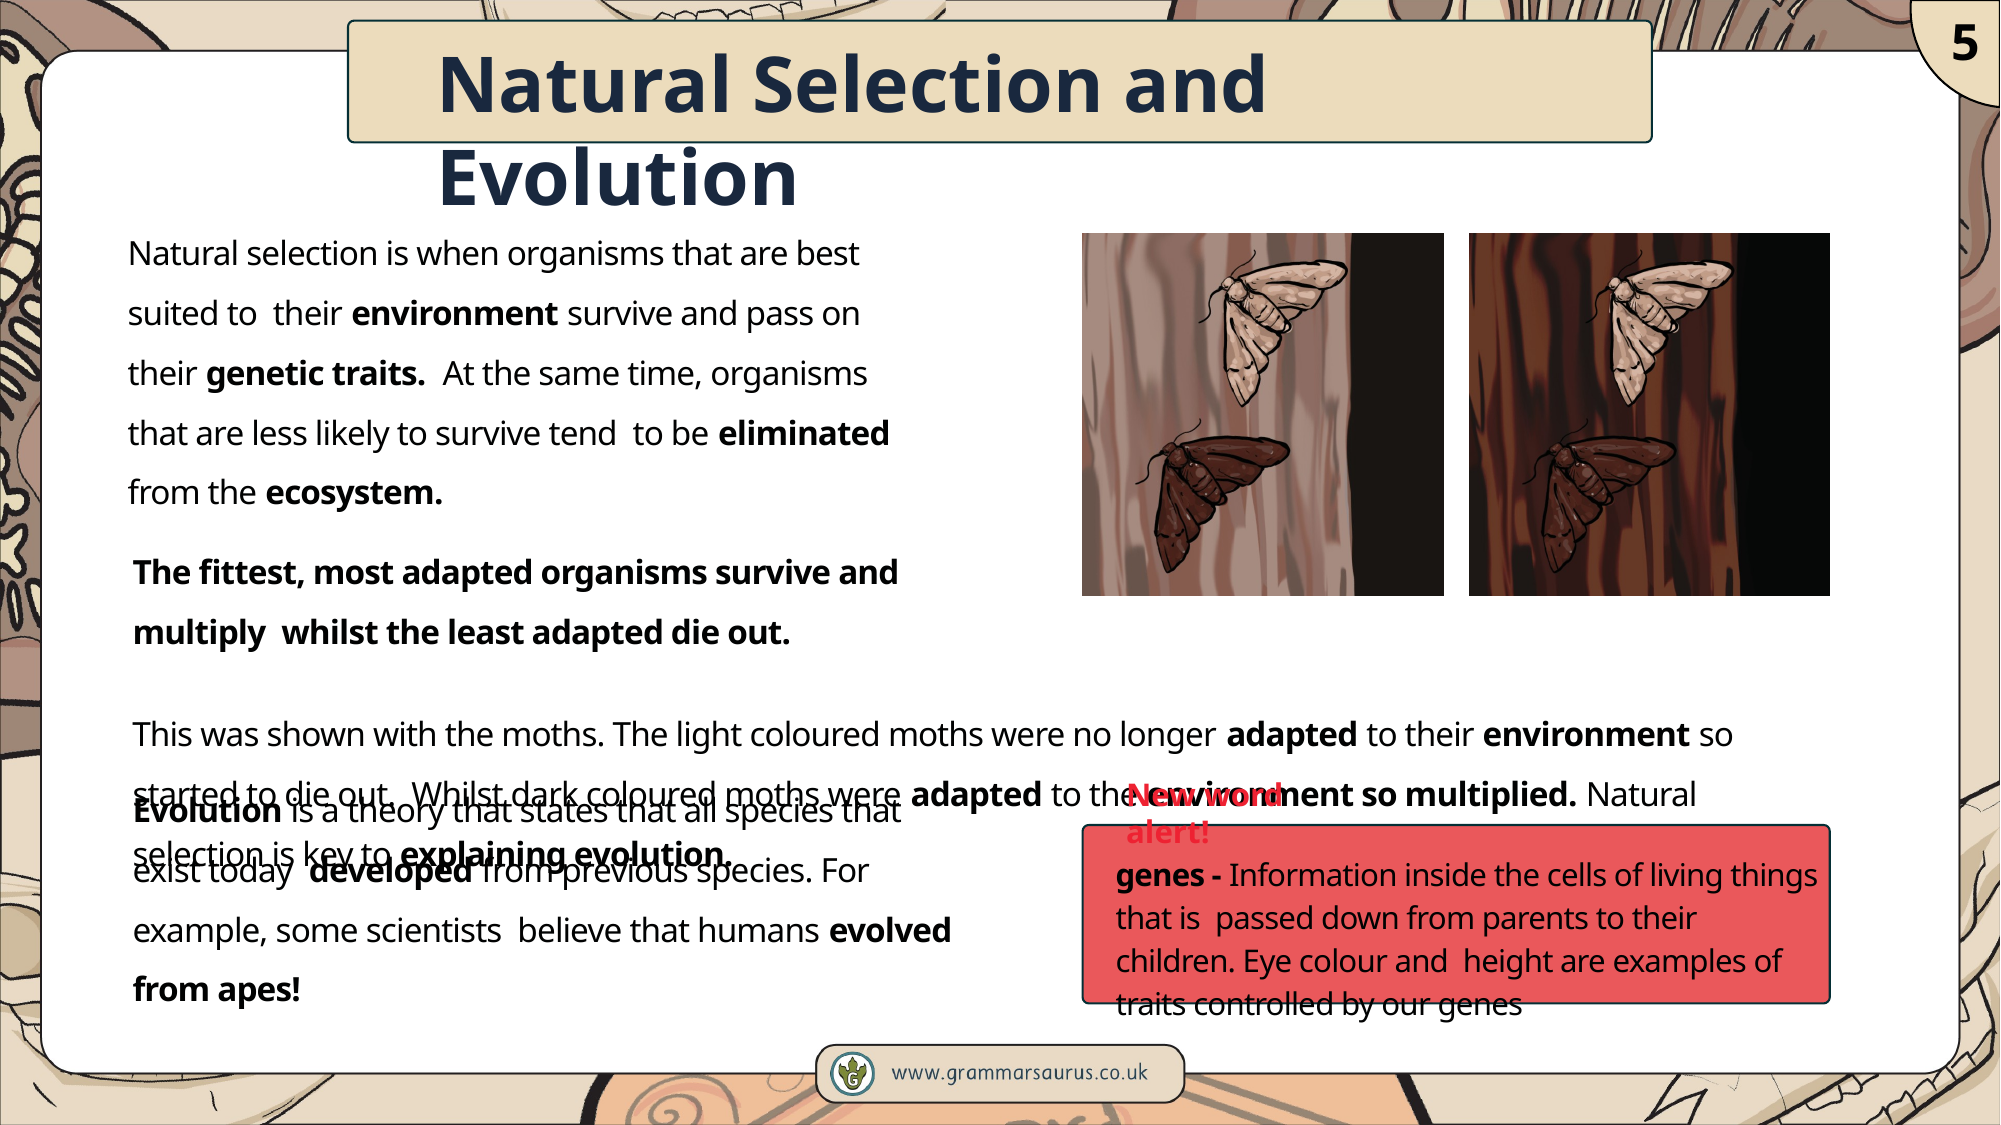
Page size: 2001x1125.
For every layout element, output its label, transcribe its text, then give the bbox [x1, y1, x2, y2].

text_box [1909, 0, 2000, 110]
text_box New word alert! [1124, 773, 1375, 822]
text_box Natural selection is when organisms that are best suited to their environment survive and pass on their genetic traits. At the same time, organisms that are less likely to survive tend to be eliminated from the ecosystem. The fittest, most adapted organisms survive and multiply whilst the least adapted die out. This was shown with the moths. The light coloured moths were no longer adapted to their environment so started to die out. Whilst dark coloured moths were adapted to the environment so multiplied. Natural selection is key to explaining evolution. [125, 210, 1829, 873]
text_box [346, 19, 1654, 144]
title Natural Selection and Evolution [434, 152, 1566, 210]
picture [0, 0, 2000, 1125]
text_box Evolution is a theory that states that all species that exist today developed from previous species. For example, some scientists believe that humans evolved from apes! [130, 873, 971, 1009]
text_box genes - Information inside the cells of living things that is passed down from parents to their children. Eye colour and height are examples of traits controlled by our genes [1113, 1013, 1825, 1022]
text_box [1081, 823, 1832, 1005]
